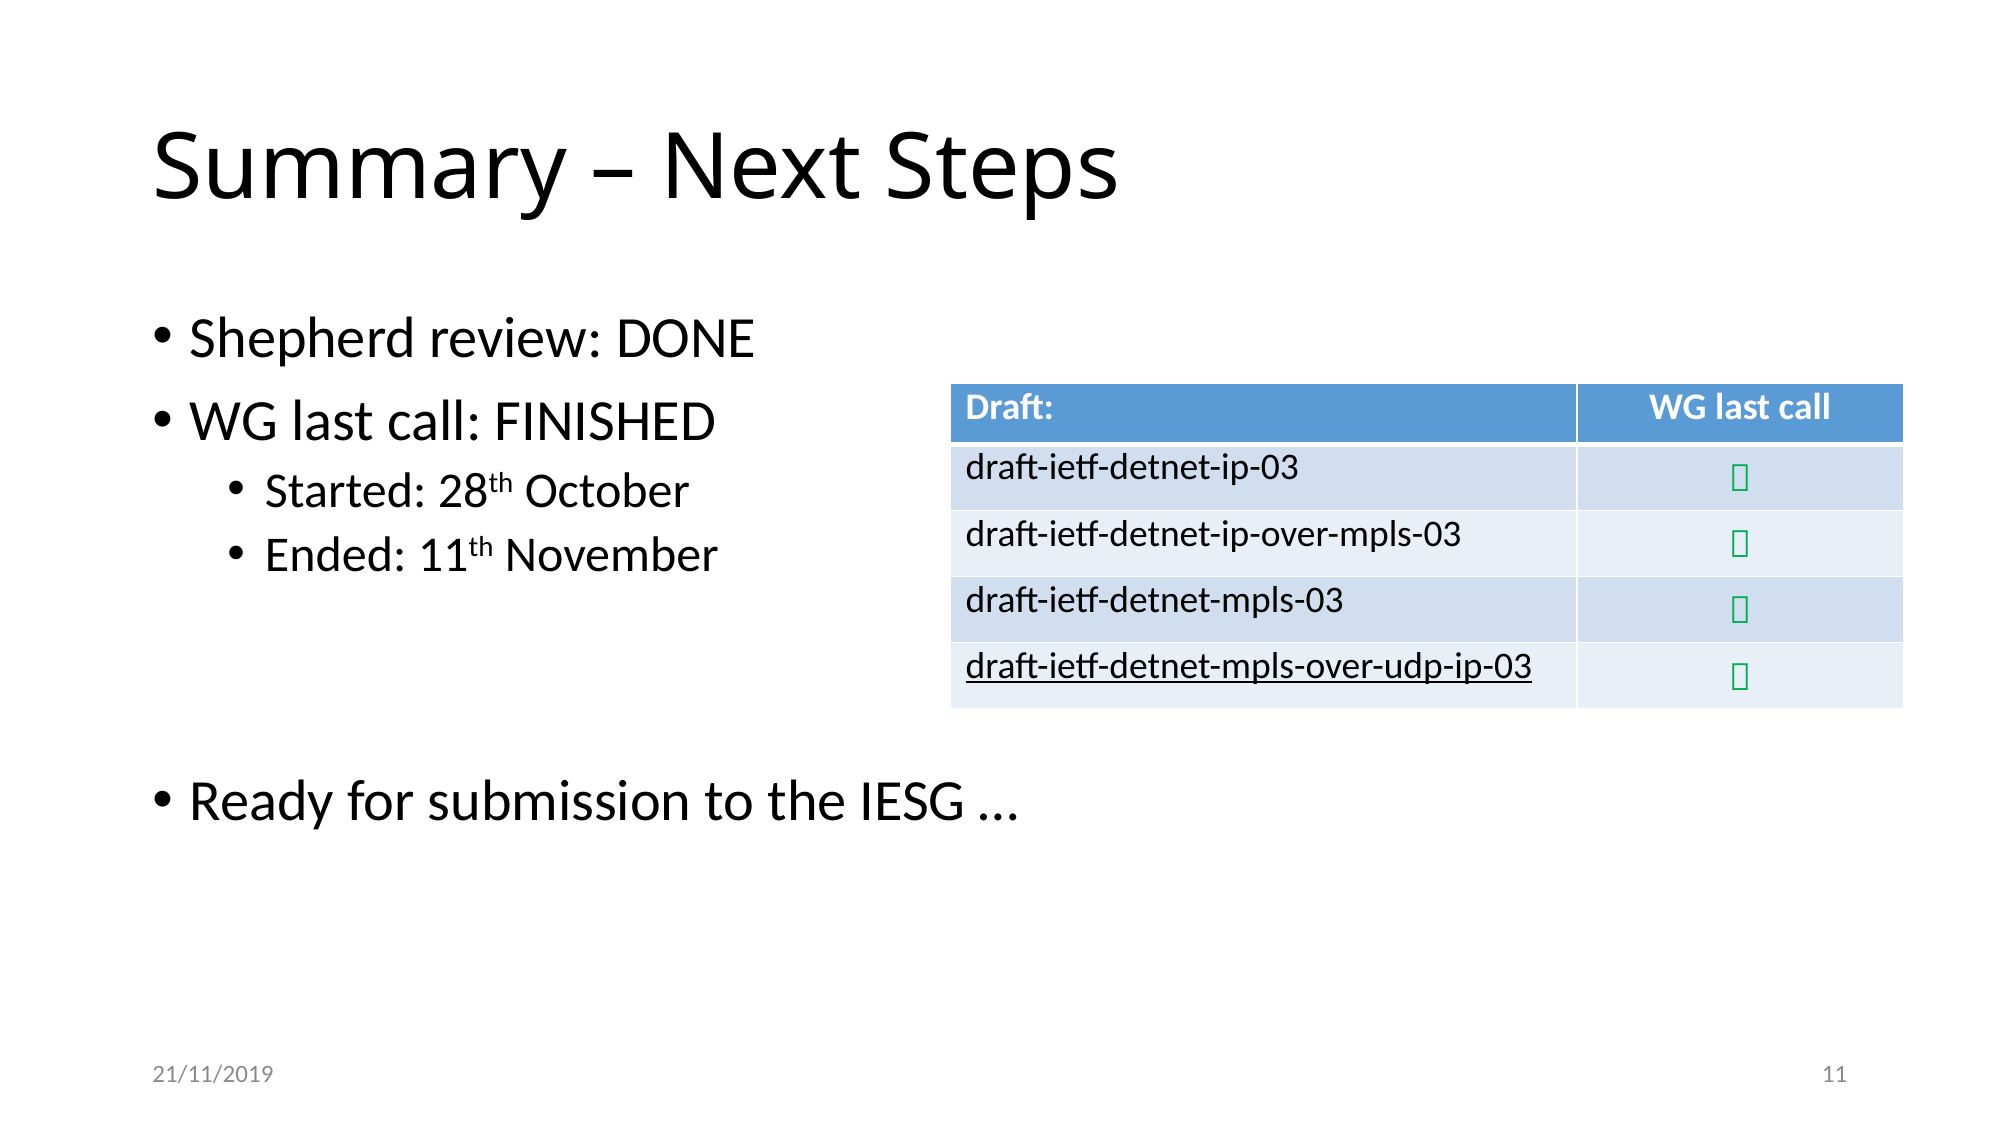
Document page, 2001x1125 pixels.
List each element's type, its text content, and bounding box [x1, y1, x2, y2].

table_cell draft-ietf-detnet-ip-03 [951, 447, 1576, 510]
table_header WG last call [1578, 384, 1903, 442]
list Shepherd review: DONE WG last call: FINISHED Started: 28th October Ended: 11th November Ready for submission to the IESG … [137, 299, 1863, 1014]
table_header Draft: [951, 384, 1576, 442]
title Summary – Next Steps [137, 59, 1863, 278]
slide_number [137, 1042, 588, 1103]
table_cell  [1578, 643, 1903, 708]
table_cell  [1578, 511, 1903, 576]
table_cell  [1578, 447, 1903, 510]
table_cell draft-ietf-detnet-mpls-over-udp-ip-03 [951, 643, 1576, 708]
slide_number 11 [1412, 1042, 1863, 1103]
table_cell draft-ietf-detnet-ip-over-mpls-03 [951, 511, 1576, 576]
table_cell draft-ietf-detnet-mpls-03 [951, 577, 1576, 642]
table_cell  [1578, 577, 1903, 642]
